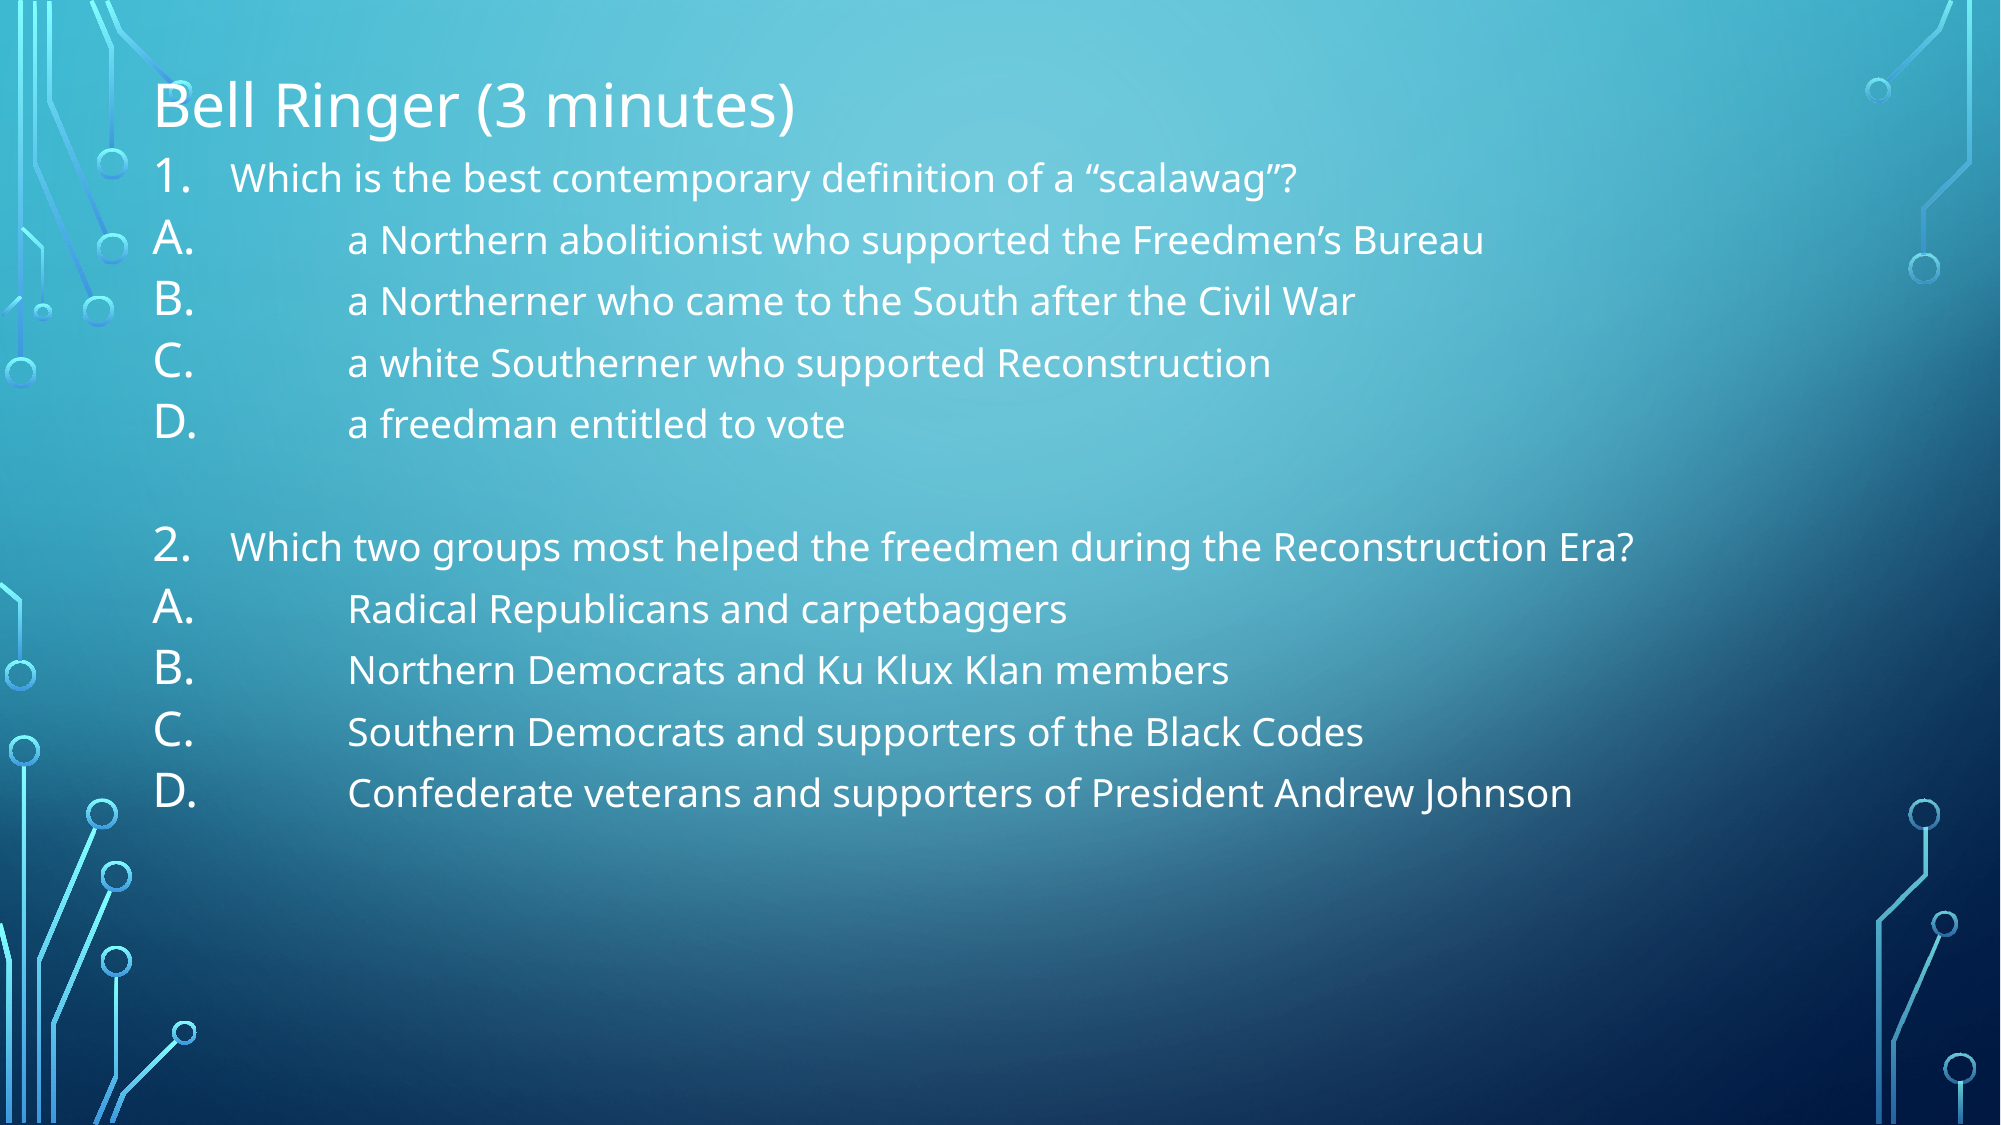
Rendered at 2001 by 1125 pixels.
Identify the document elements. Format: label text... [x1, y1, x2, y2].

list Bell Ringer (3 minutes) Which is the best contemporary definition of a “scalawag”? a Northern abolitionist who supported the Freedmen’s Bureau a Northerner who came to the South after the Civil War a white Southerner who supported Reconstruction a freedman entitled to vote Which two groups most helped the freedmen during the Reconstruction Era? Radical Republicans and carpetbaggers Northern Democrats and Ku Klux Klan members Southern Democrats and supporters of the Black Codes Confederate veterans and supporters of President Andrew Johnson [137, 44, 1811, 1017]
